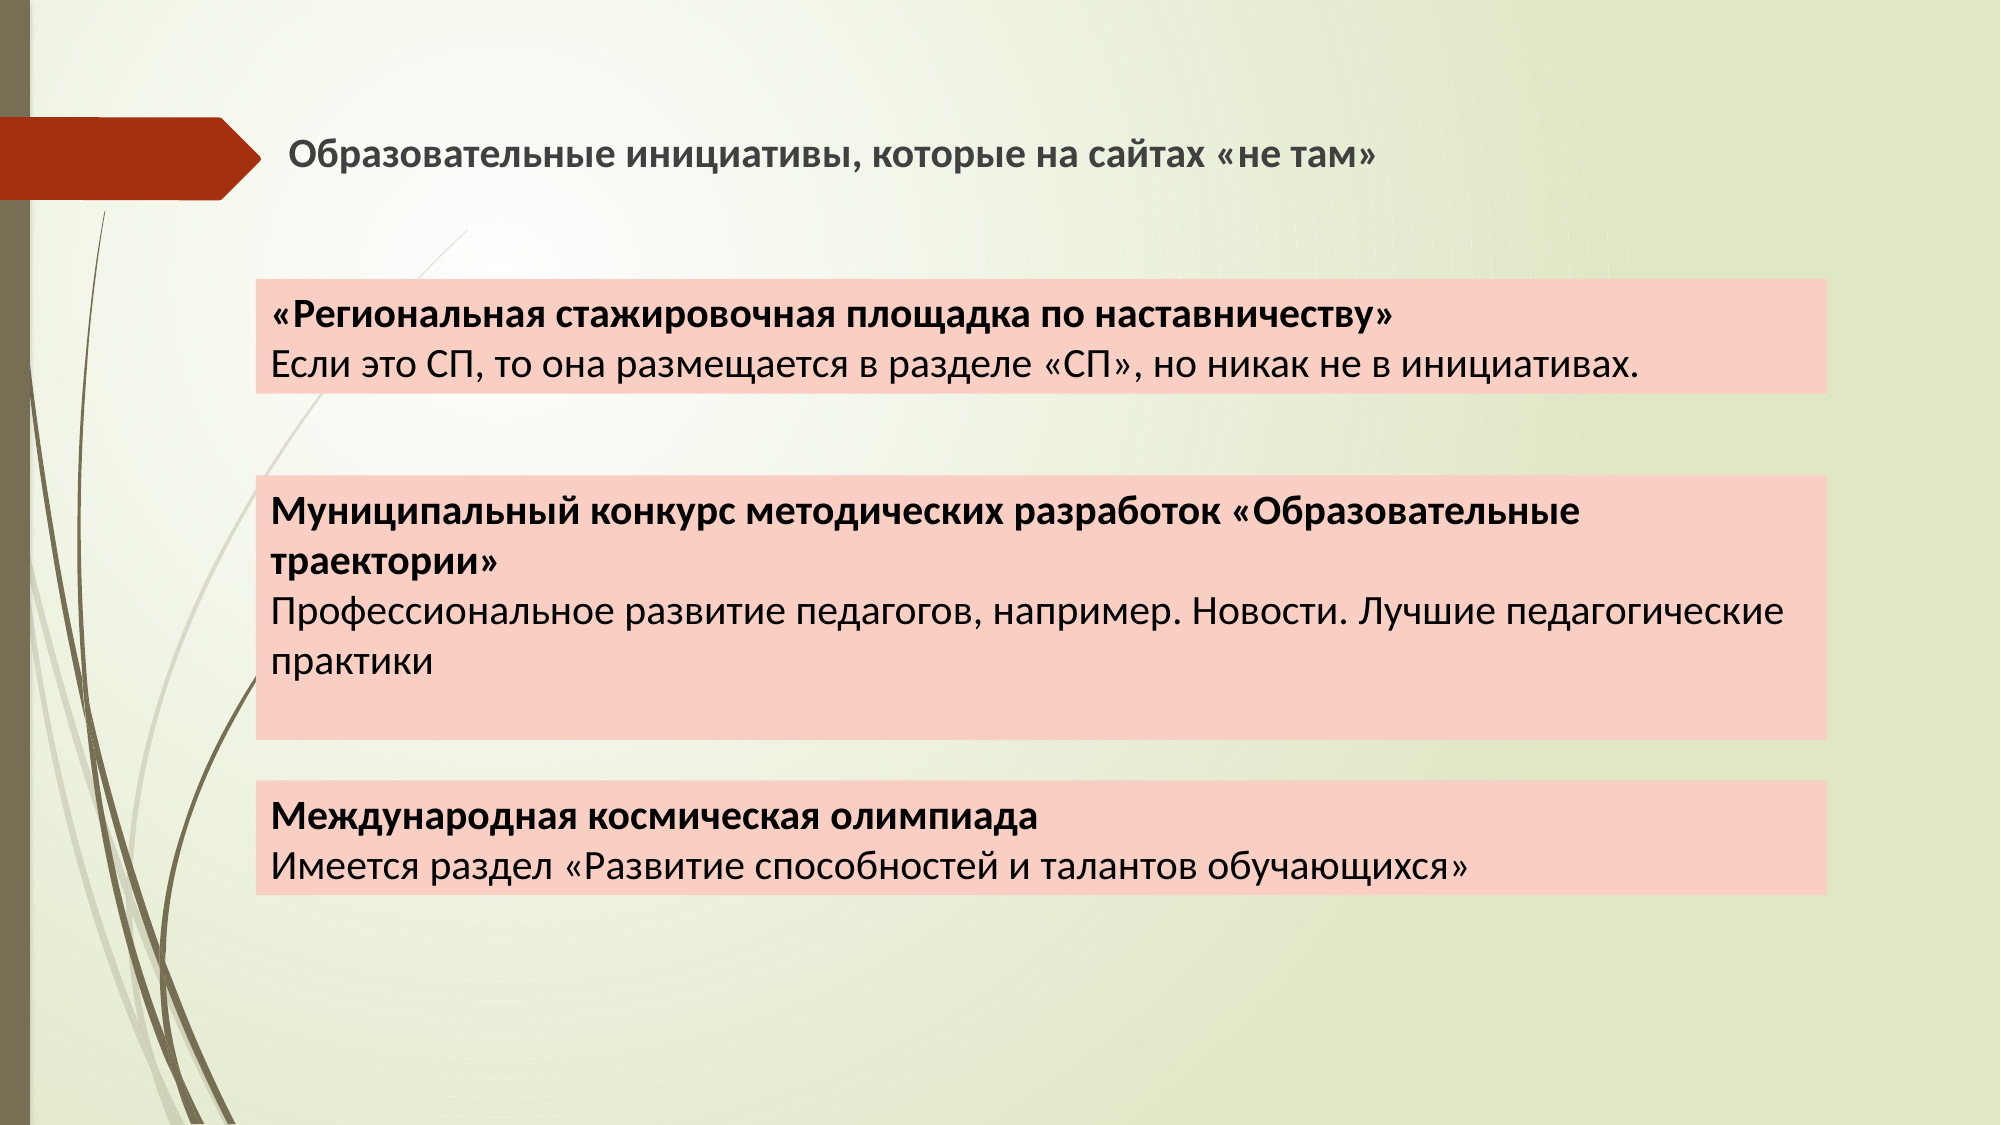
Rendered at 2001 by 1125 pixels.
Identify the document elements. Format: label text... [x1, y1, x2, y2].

text_box «Региональная стажировочная площадка по наставничеству» Если это СП, то она размещается в разделе «СП», но никак не в инициативах. [255, 278, 1827, 394]
subtitle Образовательные инициативы, которые на сайтах «не там» [232, 125, 1957, 209]
text_box Муниципальный конкурс методических разработок «Образовательные траектории» Профессиональное развитие педагогов, например. Новости. Лучшие педагогические практики [255, 475, 1827, 741]
text_box Международная космическая олимпиада Имеется раздел «Развитие способностей и талантов обучающихся» [255, 780, 1827, 896]
